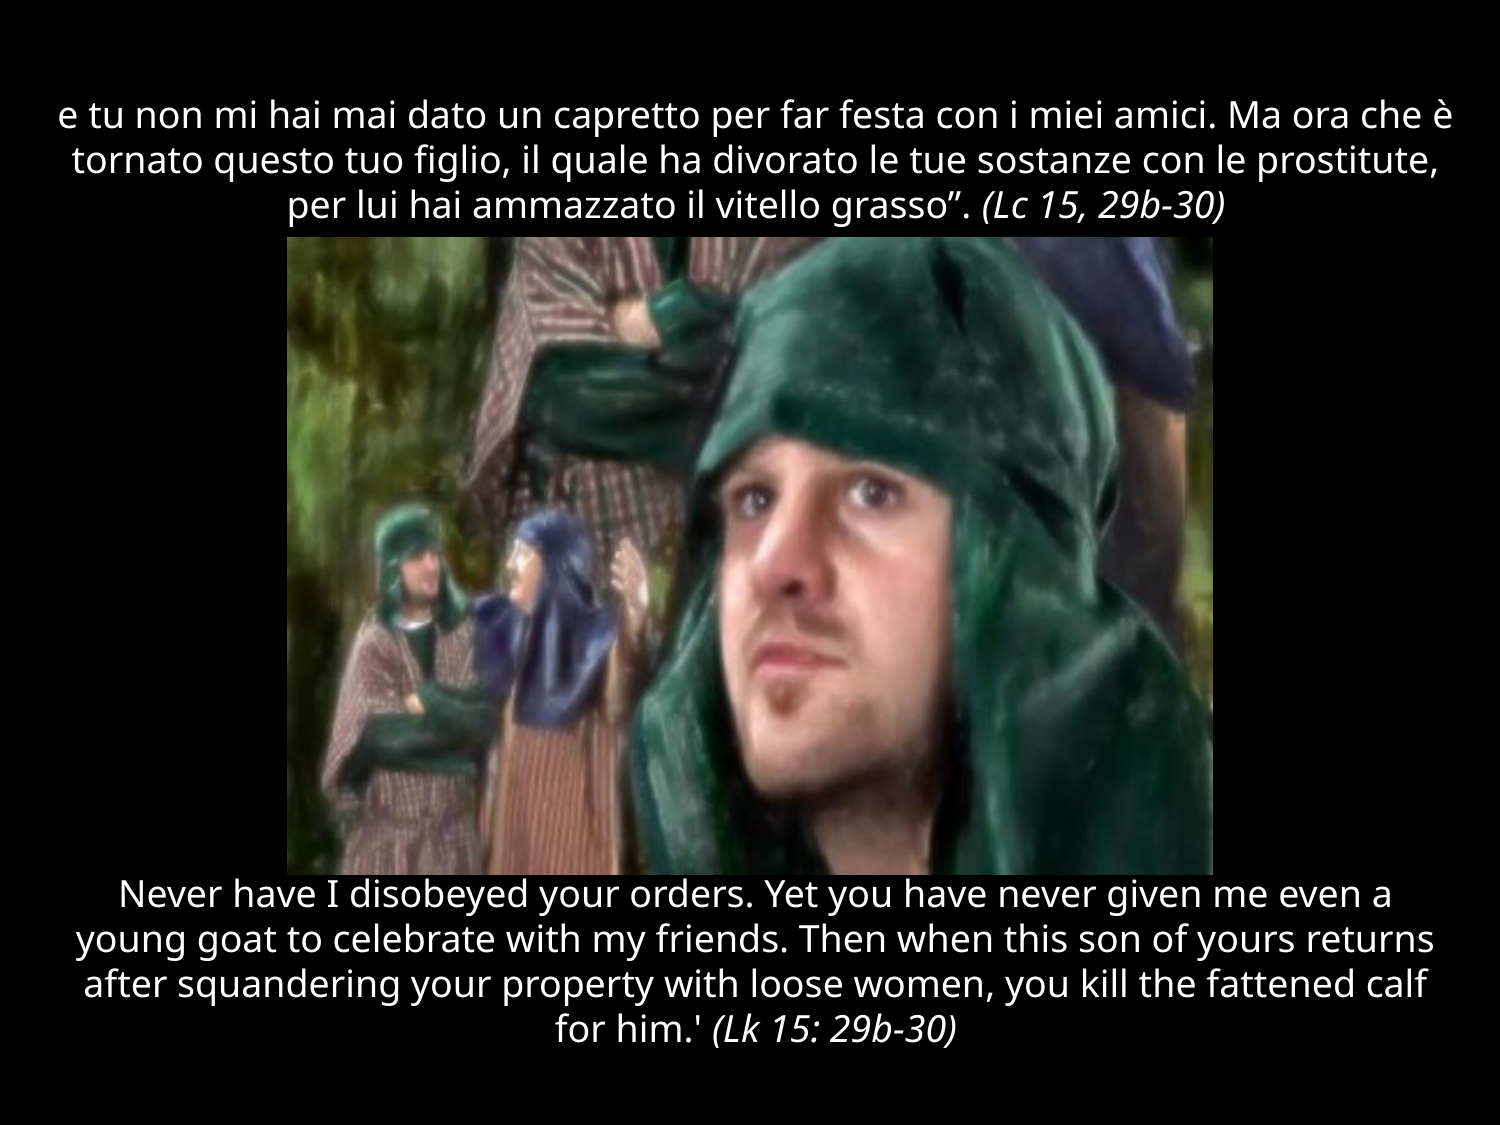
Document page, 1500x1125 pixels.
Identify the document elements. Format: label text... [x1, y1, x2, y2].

title e tu non mi hai mai dato un capretto per far festa con i miei amici. Ma ora che è tornato questo tuo figlio, il quale ha divorato le tue sostanze con le prostitute, per lui hai ammazzato il vitello grasso”. (Lc 15, 29b-30) [37, 87, 1475, 275]
picture [287, 237, 1213, 875]
text_box Never have I disobeyed your orders. Yet you have never given me even a young goat to celebrate with my friends. Then when this son of yours returns after squandering your property with loose women, you kill the fattened calf for him.' (Lk 15: 29b-30) [49, 862, 1463, 1058]
